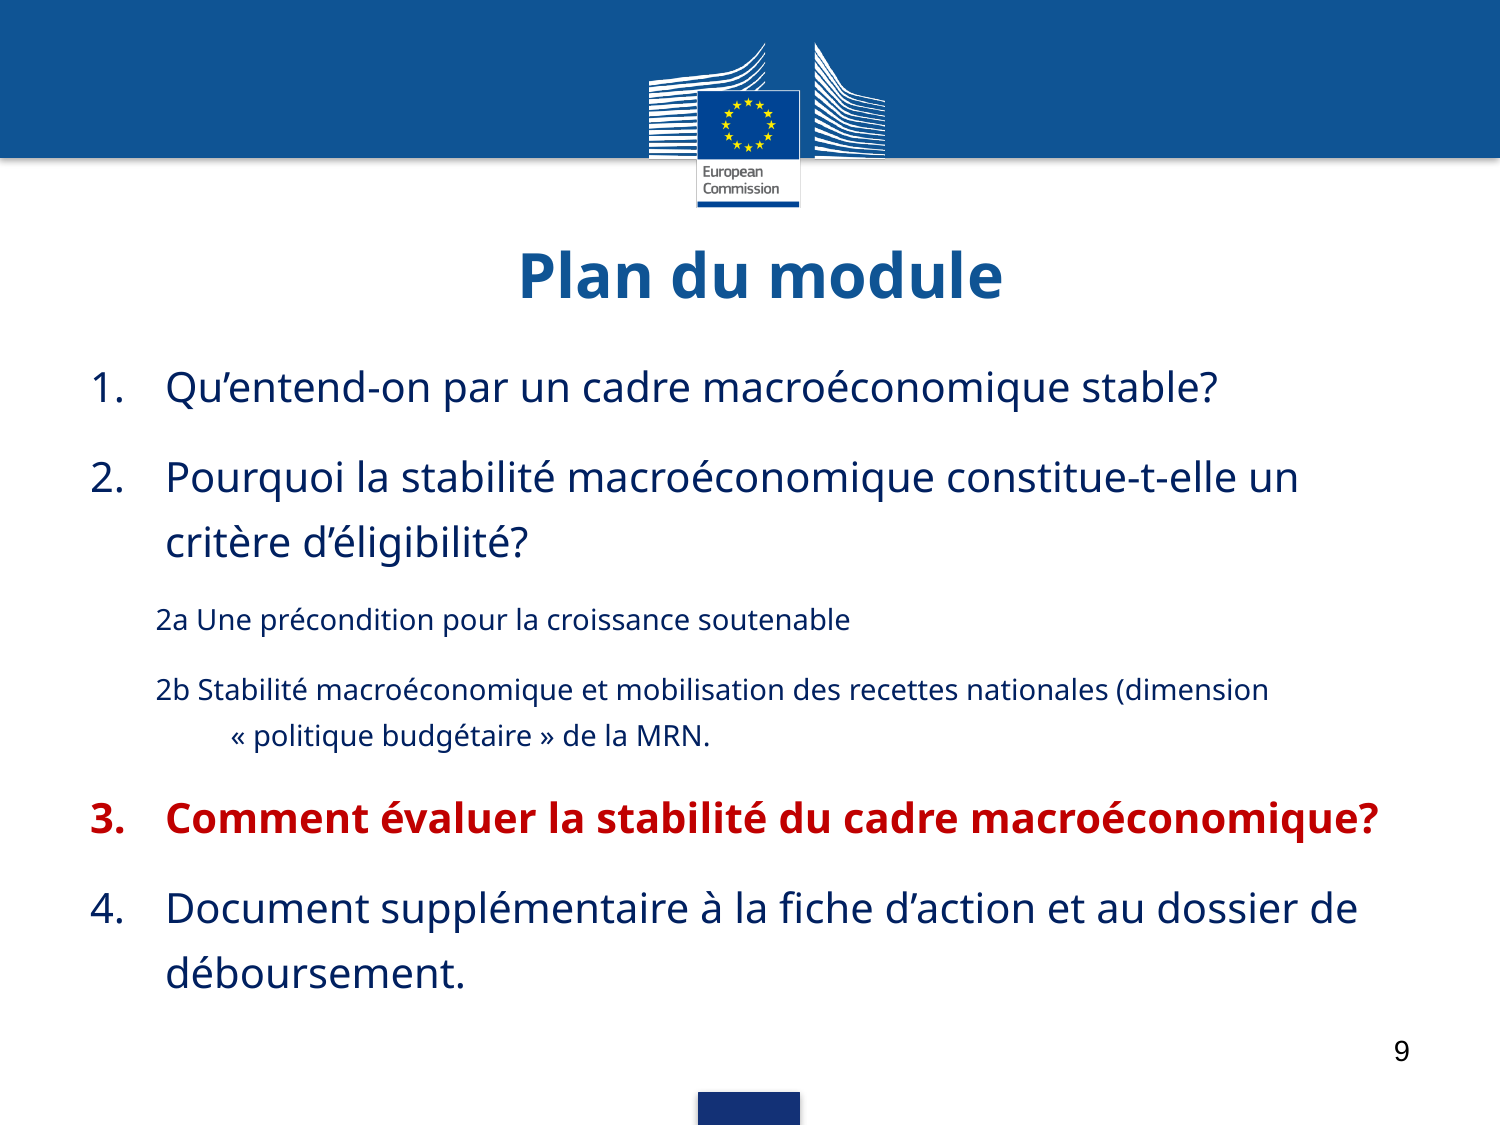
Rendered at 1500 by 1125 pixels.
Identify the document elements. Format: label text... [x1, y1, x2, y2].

list Qu’entend-on par un cadre macroéconomique stable? Pourquoi la stabilité macroéconomique constitue-t-elle un critère d’éligibilité? 2a Une précondition pour la croissance soutenable 2b Stabilité macroéconomique et mobilisation des recettes nationales (dimension « politique budgétaire » de la MRN. Comment évaluer la stabilité du cadre macroéconomique? Document supplémentaire à la fiche d’action et au dossier de déboursement. [74, 337, 1426, 988]
slide_number 9 [1074, 1024, 1425, 1103]
picture [649, 42, 885, 208]
title Plan du module [64, 219, 1416, 327]
